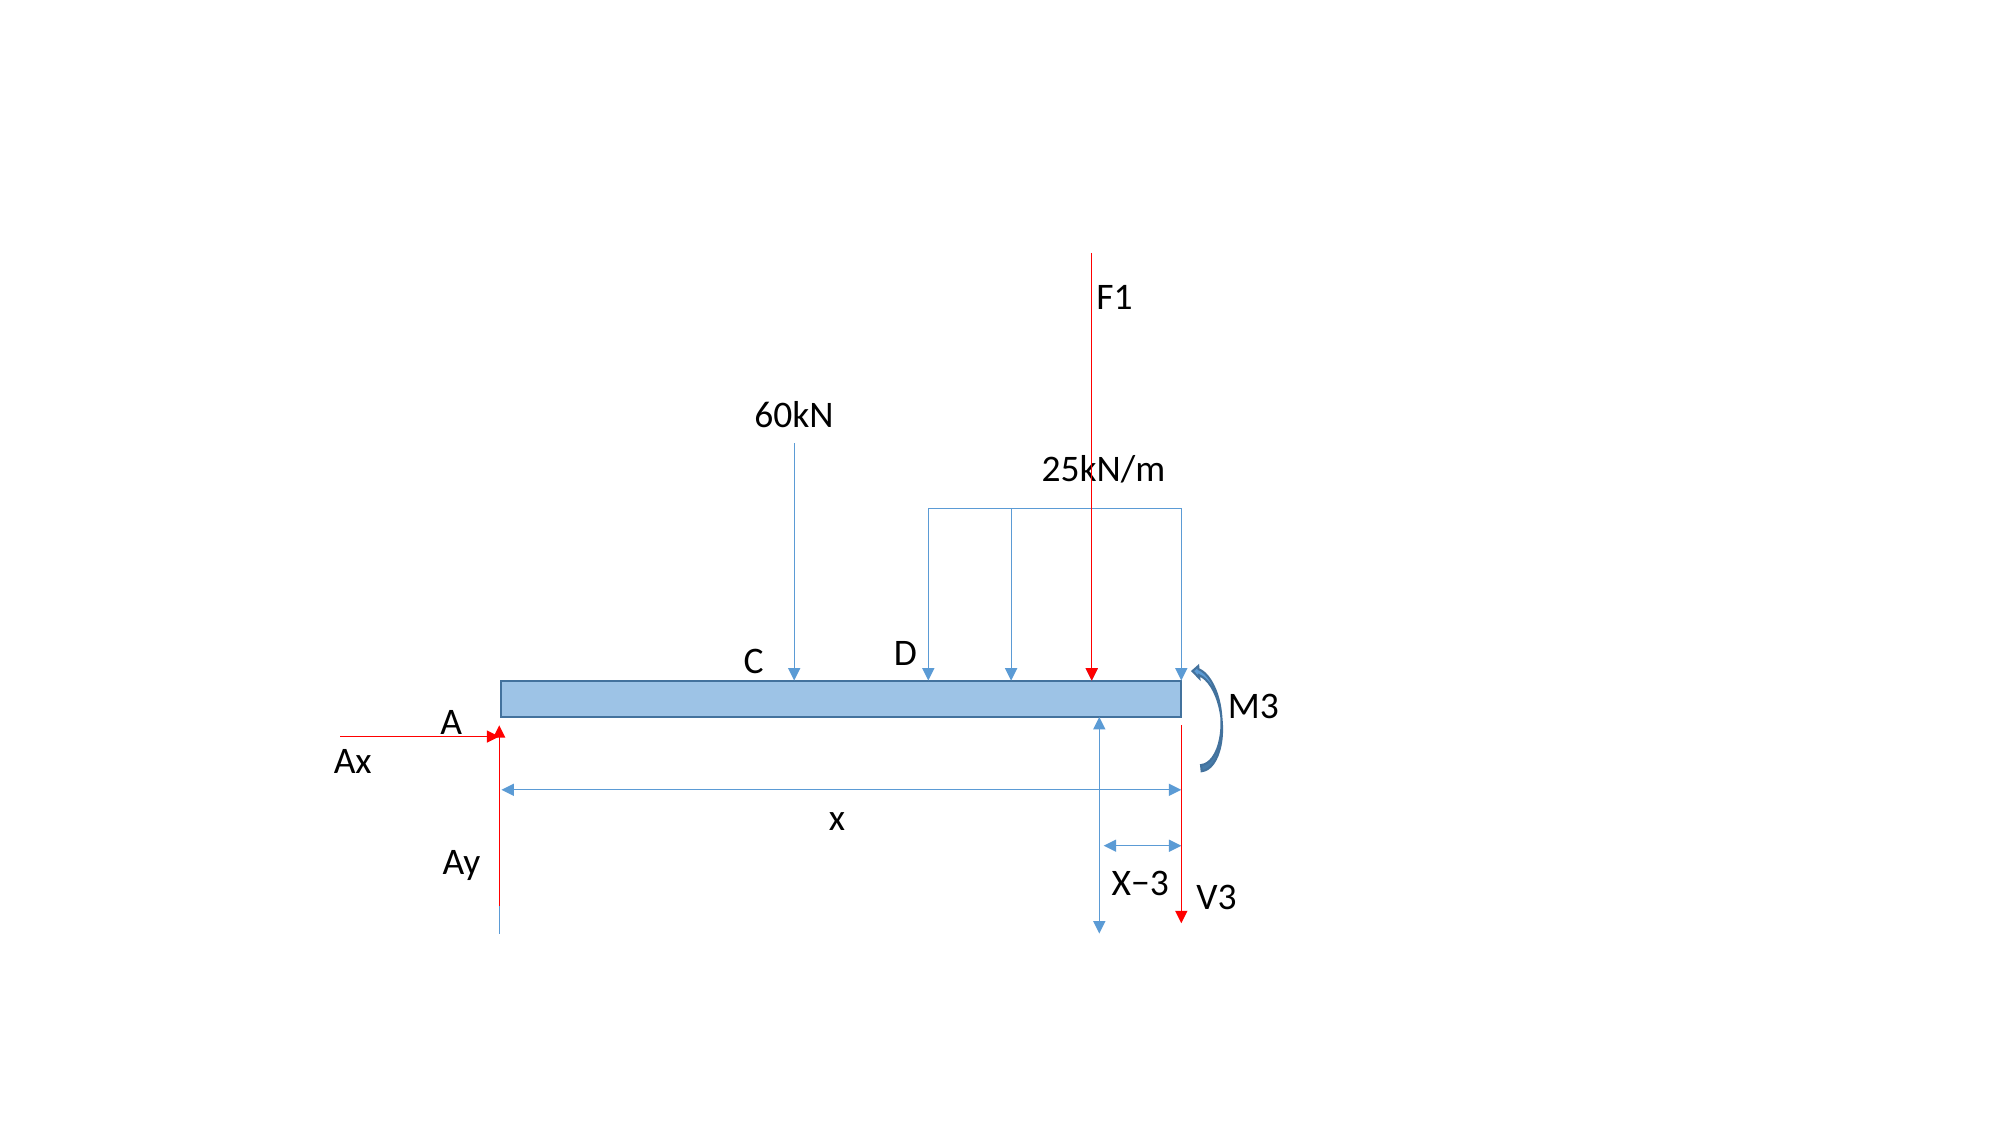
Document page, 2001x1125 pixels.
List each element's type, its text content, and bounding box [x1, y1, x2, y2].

text_box F1 [1092, 264, 1148, 324]
text_box 25kN/m [1026, 436, 1091, 497]
text_box [500, 680, 1182, 718]
text_box 60kN [739, 382, 849, 443]
text_box X−3 [1100, 851, 1181, 911]
text_box [1191, 663, 1213, 692]
text_box Ax [318, 729, 482, 789]
text_box D [879, 620, 928, 680]
text_box C [728, 628, 779, 689]
text_box [1199, 734, 1223, 773]
text_box A [425, 689, 477, 729]
text_box 25kN/m [1092, 436, 1181, 497]
text_box x [813, 790, 860, 845]
text_box x [813, 785, 860, 789]
text_box Ay [427, 829, 496, 890]
text_box M3 [1213, 673, 1294, 734]
text_box F1 [1081, 264, 1091, 324]
text_box V3 [1181, 864, 1252, 925]
